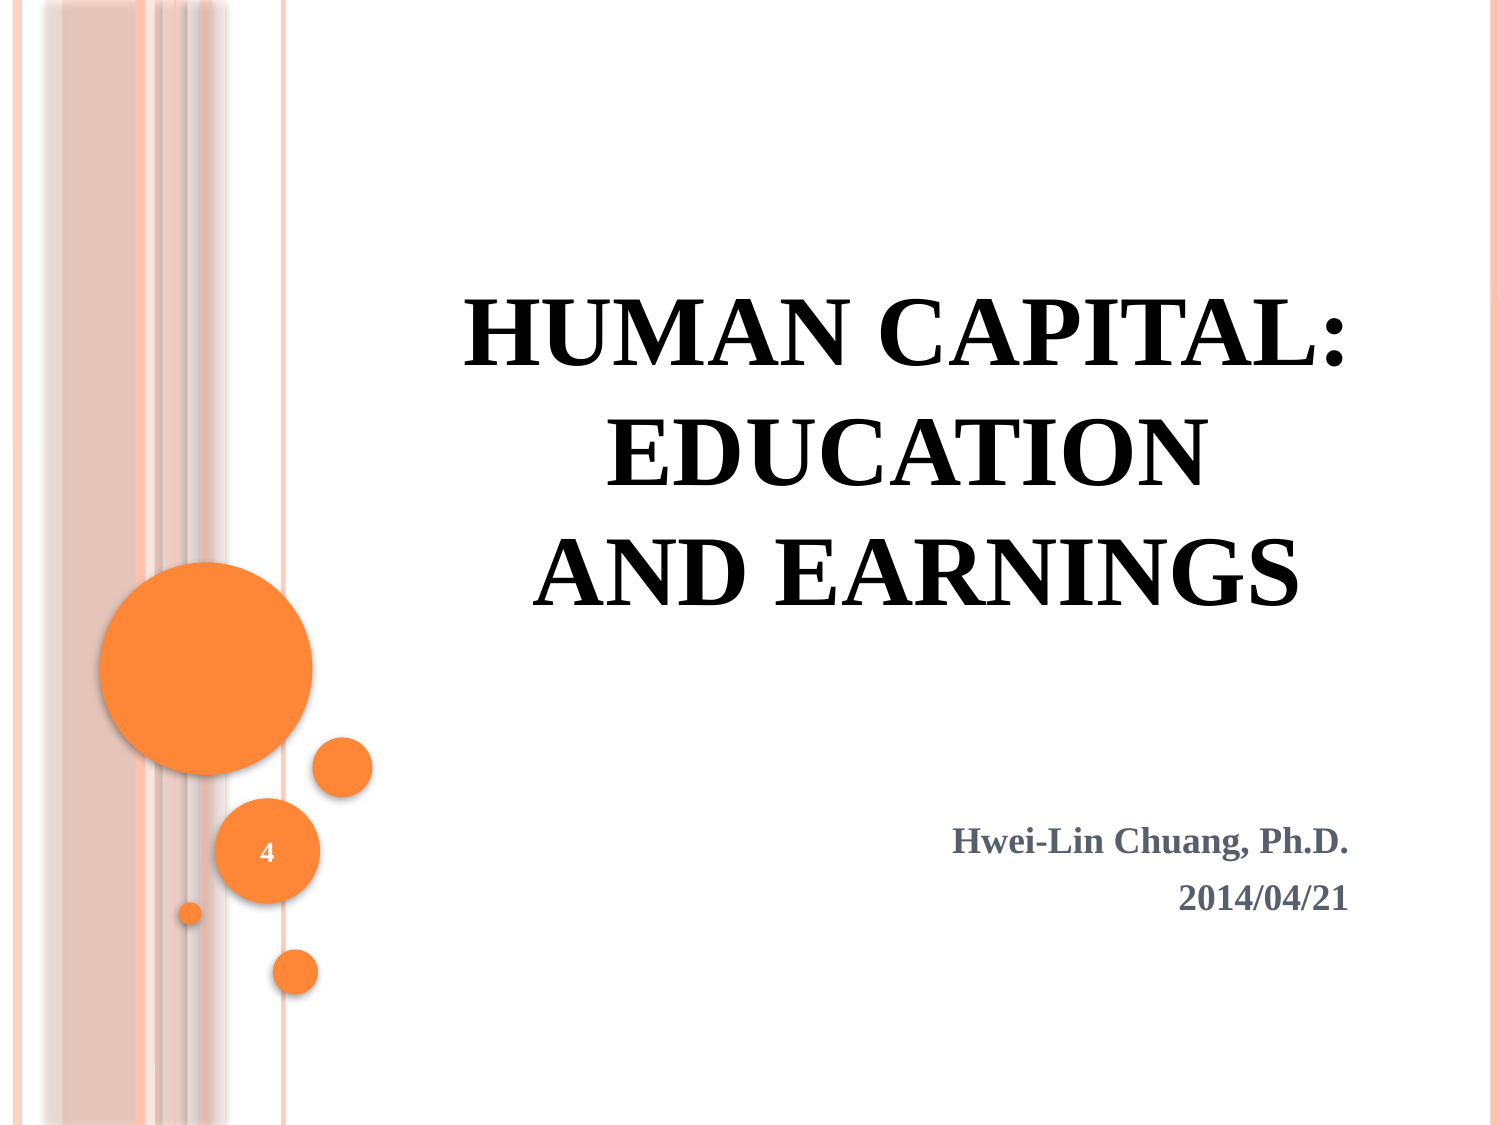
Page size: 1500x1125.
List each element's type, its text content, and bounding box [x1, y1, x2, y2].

slide_number 4 [217, 808, 318, 894]
text_box Hwei-Lin Chuang, Ph.D. 2014/04/21 [796, 808, 1364, 961]
title HUMAN CAPITAL: EDUCATION AND EARNINGS [421, 175, 1395, 715]
